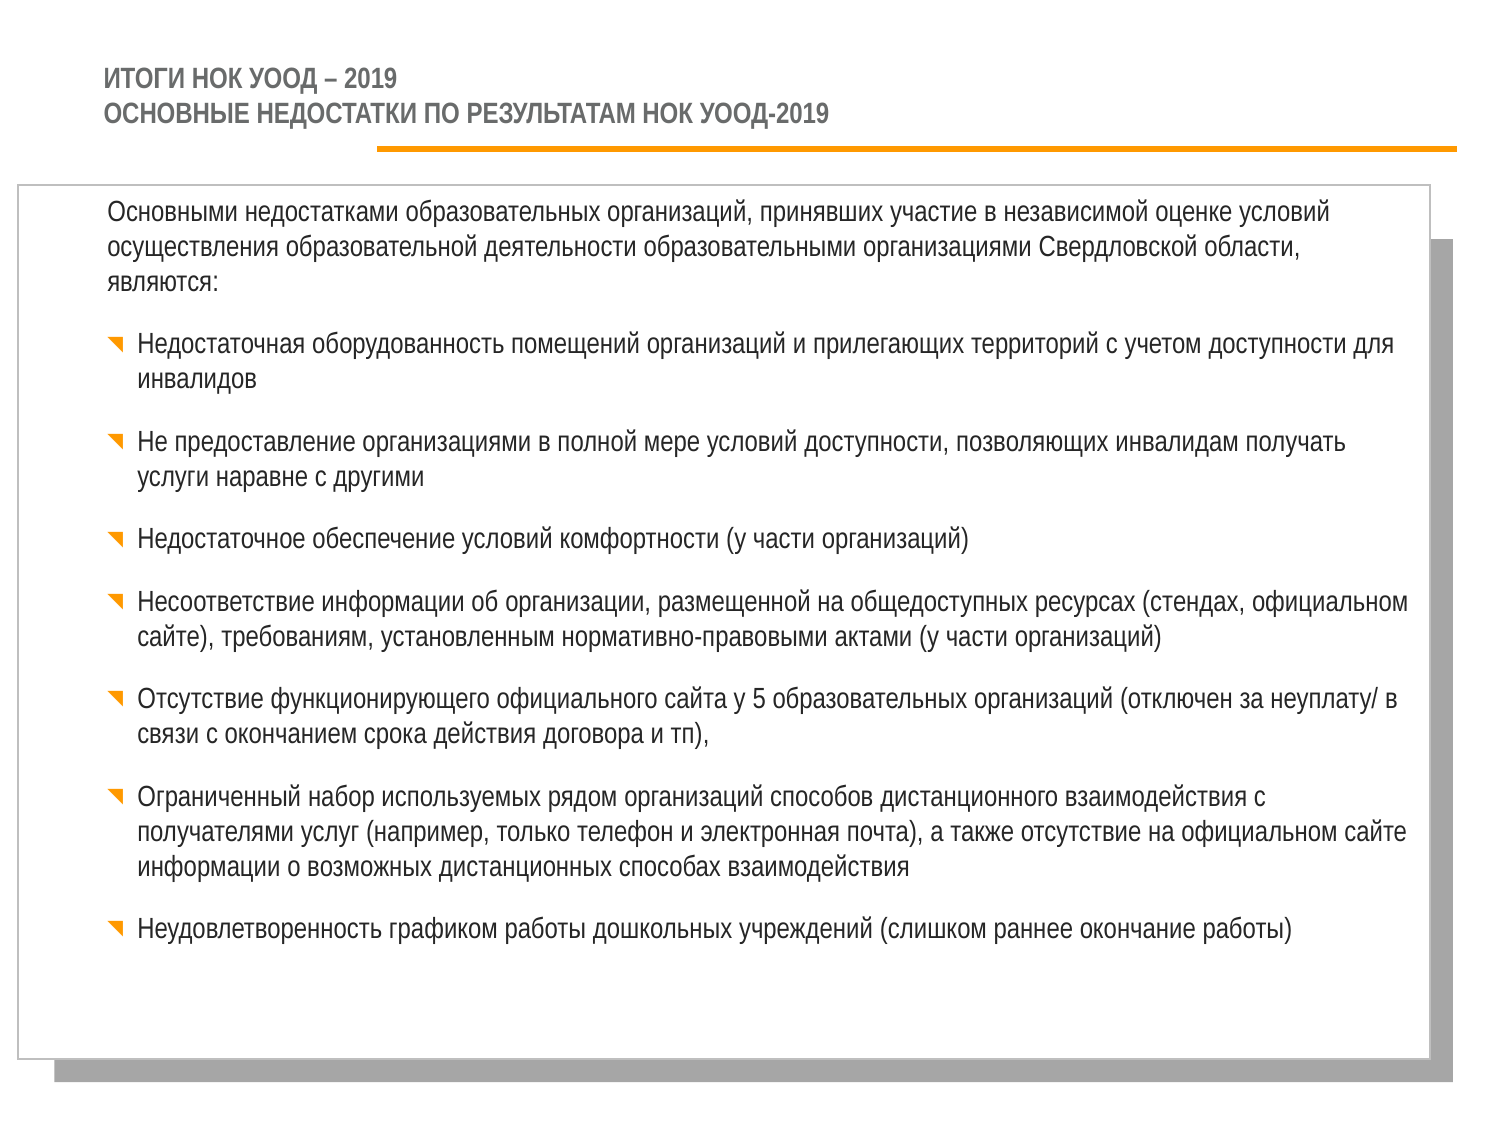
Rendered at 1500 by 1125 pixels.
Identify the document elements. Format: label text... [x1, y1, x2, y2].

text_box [17, 184, 1454, 1083]
title ИТОГИ НОК УООД – 2019 основные недостатки по результатам нок уоод-2019 [88, 52, 1439, 138]
